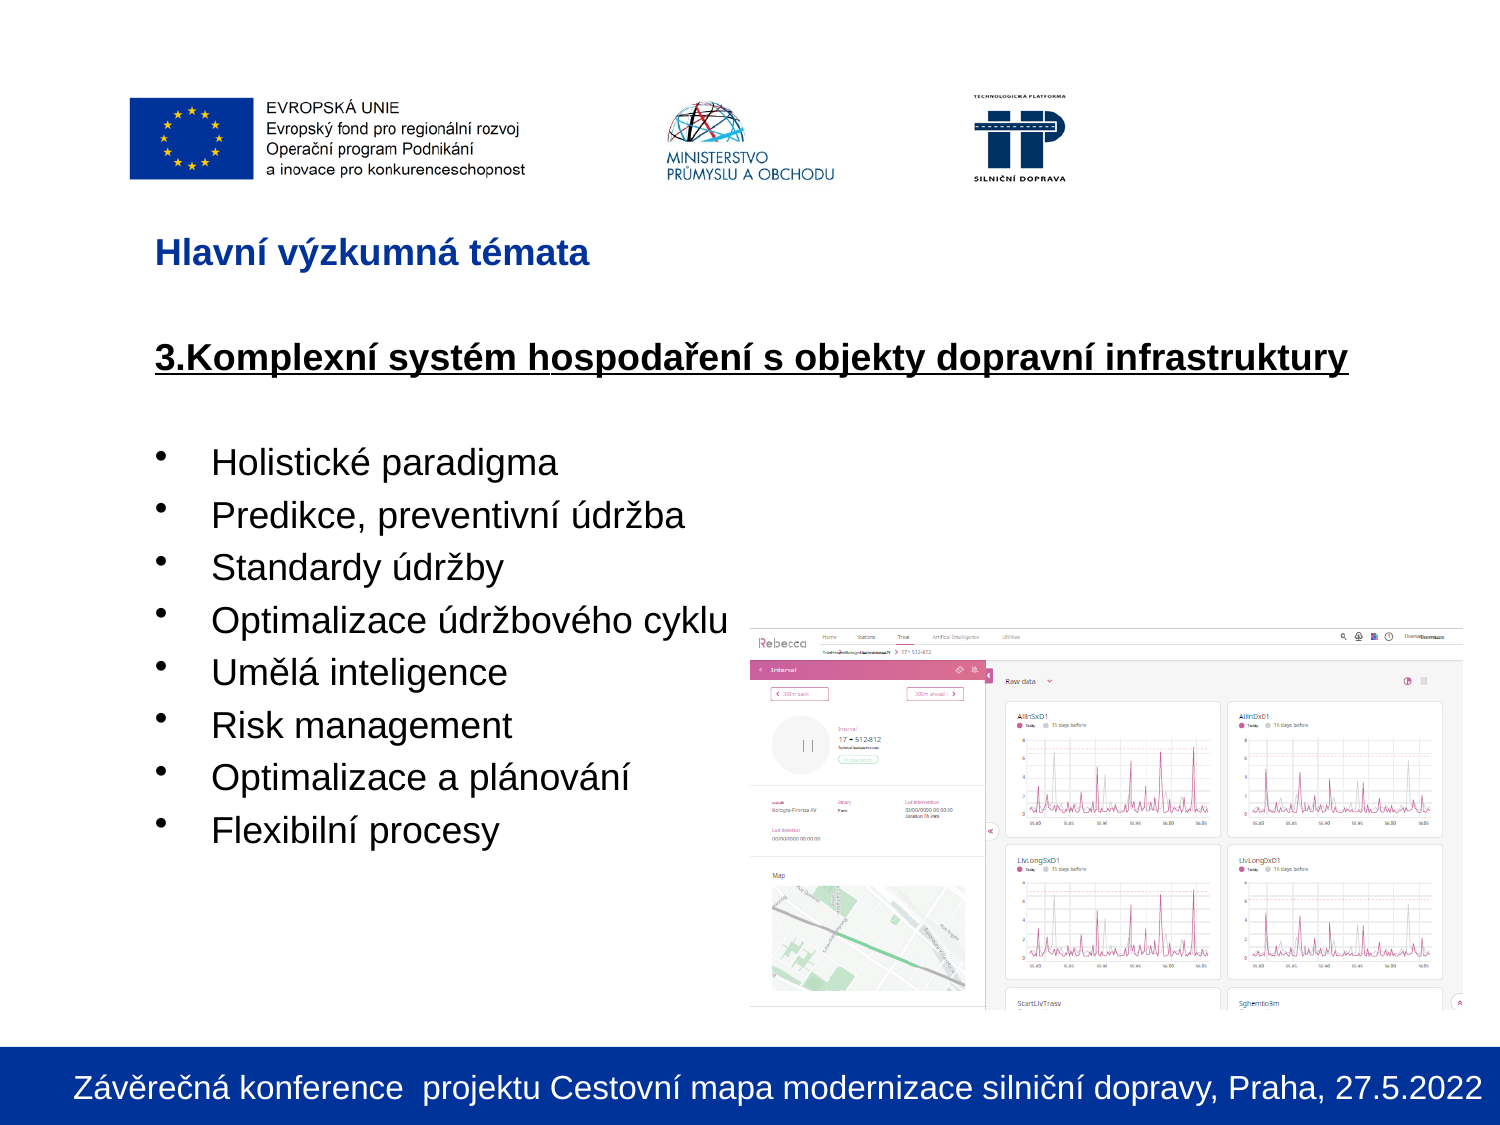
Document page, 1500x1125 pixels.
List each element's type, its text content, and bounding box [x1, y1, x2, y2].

text_box [0, 1046, 1500, 1125]
picture [656, 90, 844, 191]
text_box Závěrečná konference projektu Cestovní mapa modernizace silniční dopravy, Praha, 27.5.2022 [29, 1058, 1500, 1114]
picture [101, 70, 583, 207]
picture [749, 628, 1464, 1011]
picture [962, 91, 1078, 183]
subtitle Hlavní výzkumná témata 3.Komplexní systém hospodaření s objekty dopravní infrastruktury Holistické paradigma Predikce, preventivní údržba Standardy údržby Optimalizace údržbového cyklu Umělá inteligence Risk management Optimalizace a plánování Flexibilní procesy [139, 220, 1500, 1013]
